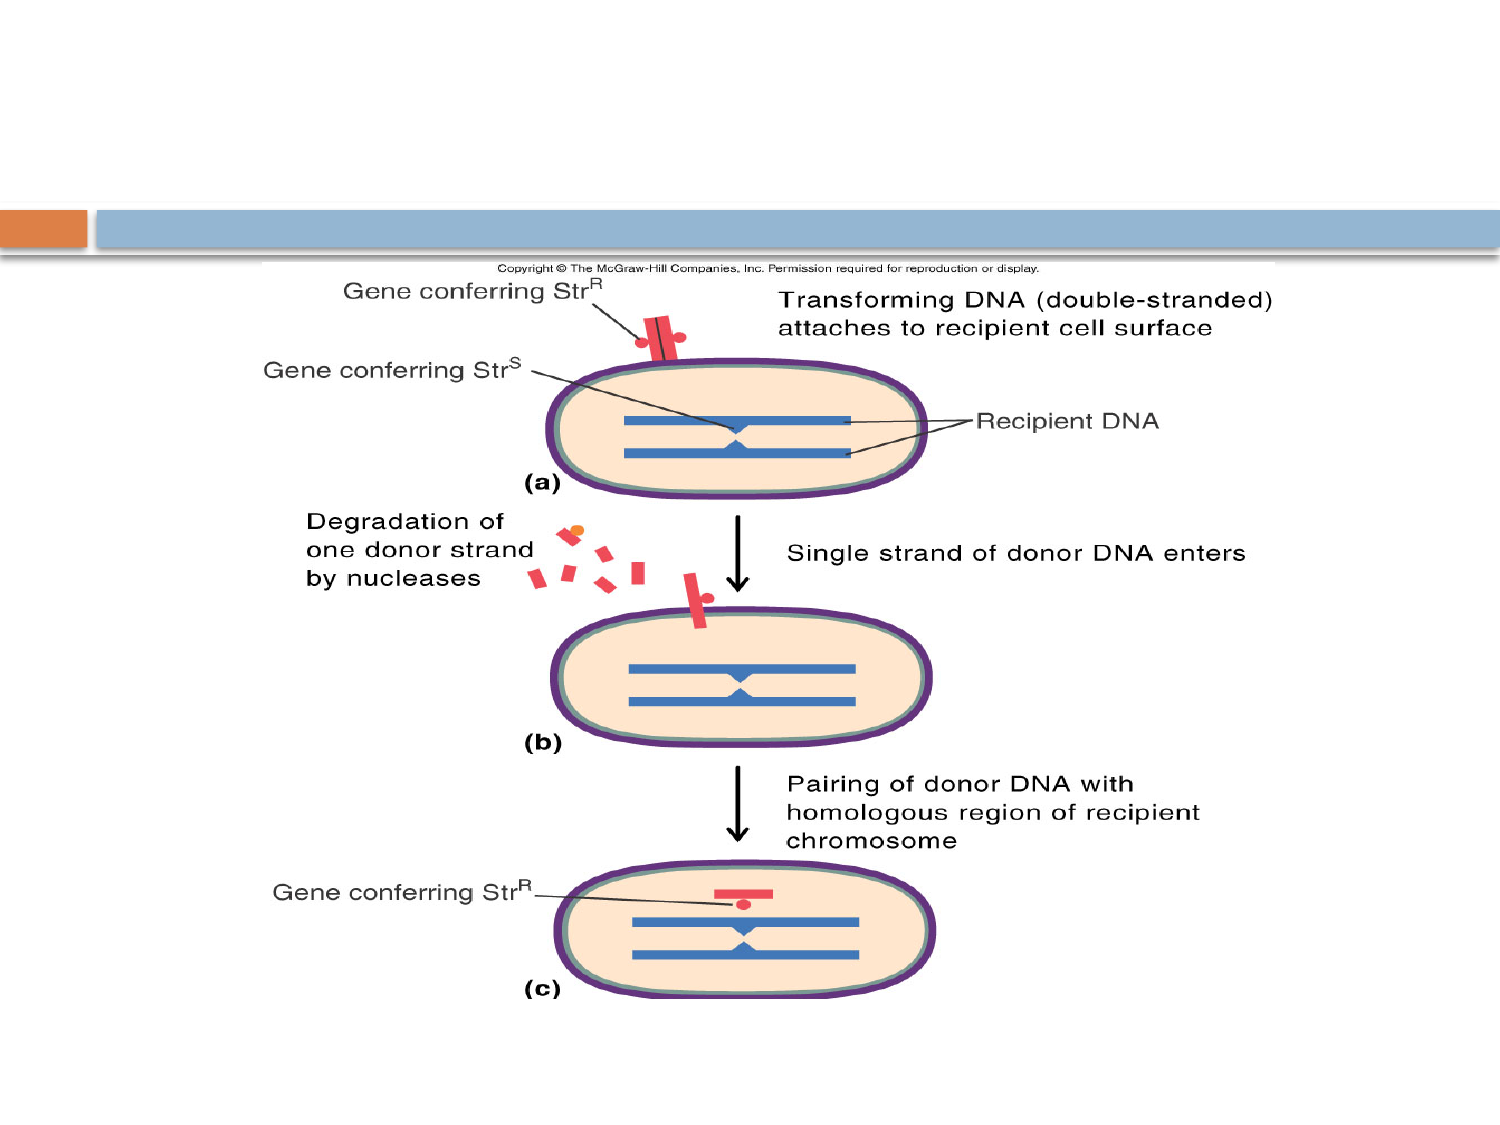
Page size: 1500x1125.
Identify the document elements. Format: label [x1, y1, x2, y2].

list [262, 262, 1276, 1001]
